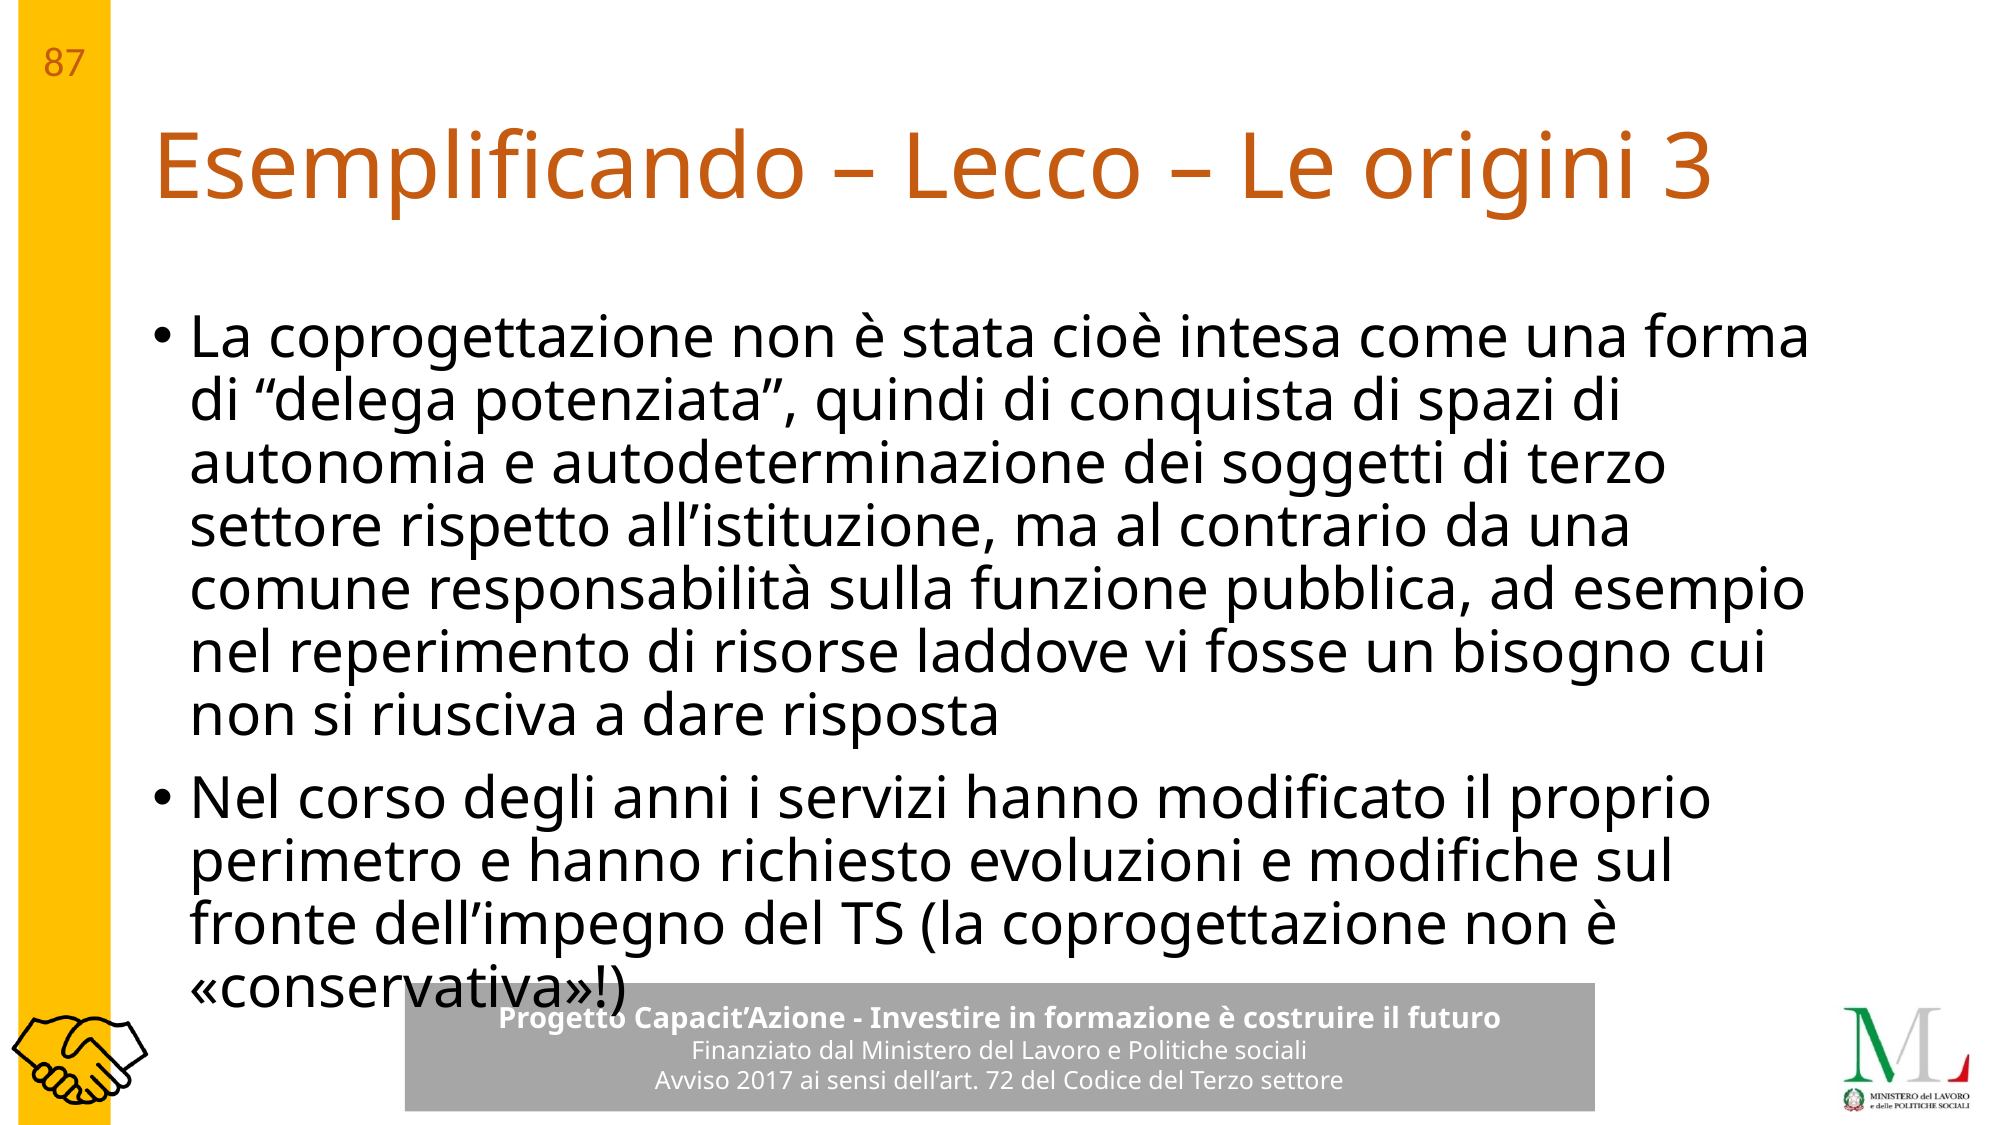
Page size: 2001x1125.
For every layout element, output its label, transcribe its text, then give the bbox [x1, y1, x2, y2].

picture [10, 1009, 149, 1109]
picture [1826, 1006, 1987, 1112]
slide_number 87 [1911, 1057, 1995, 1118]
list La coprogettazione non è stata cioè intesa come una forma di “delega potenziata”, quindi di conquista di spazi di autonomia e autodeterminazione dei soggetti di terzo settore rispetto all’istituzione, ma al contrario da una comune responsabilità sulla funzione pubblica, ad esempio nel reperimento di risorse laddove vi fosse un bisogno cui non si riusciva a dare risposta Nel corso degli anni i servizi hanno modificato il proprio perimetro e hanno richiesto evoluzioni e modifiche sul fronte dell’impegno del TS (la coprogettazione non è «conservativa»!) [137, 299, 1863, 1014]
title Esemplificando – Lecco – Le origini 3 [137, 59, 1863, 278]
